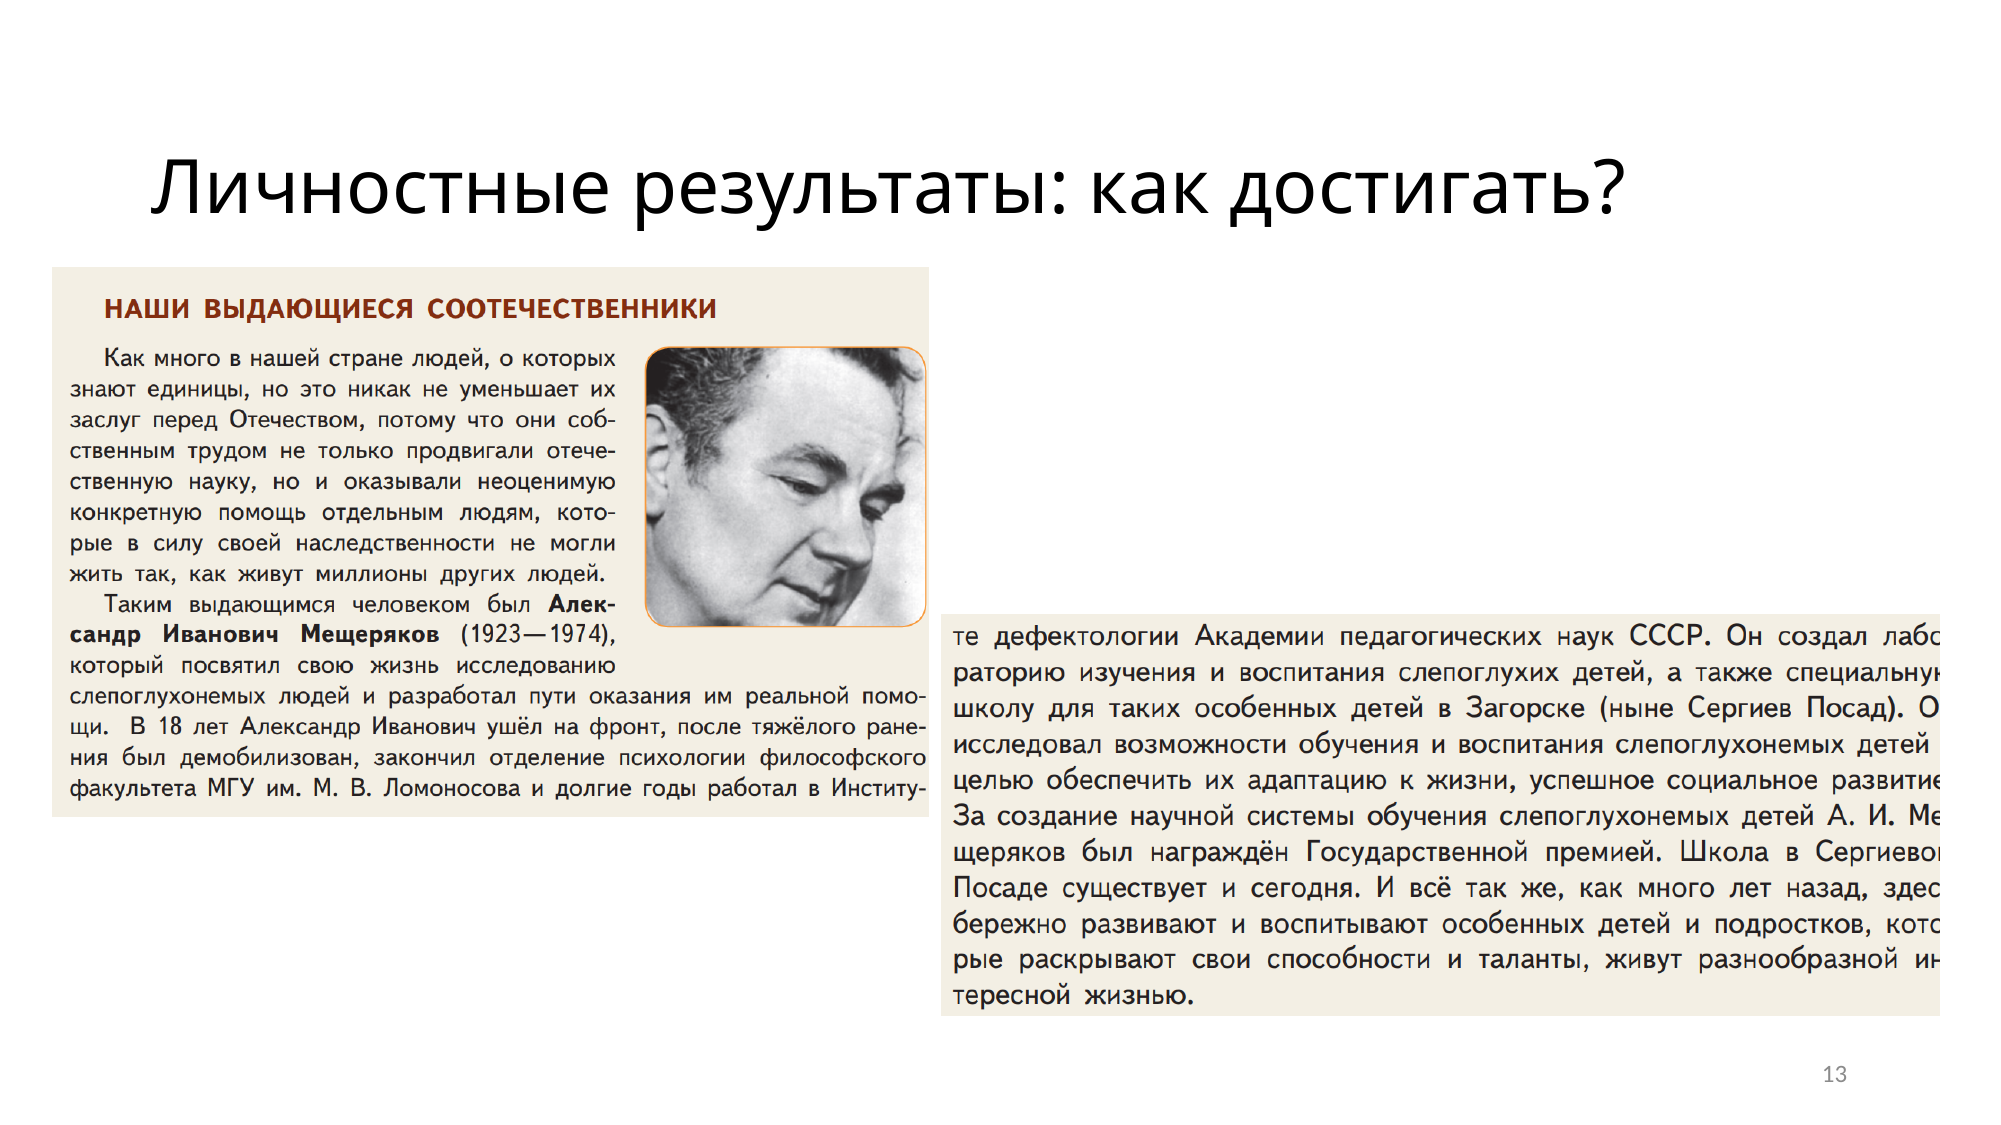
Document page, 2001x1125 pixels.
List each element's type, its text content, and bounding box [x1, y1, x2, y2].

title Личностные результаты: как достигать? [136, 109, 1671, 269]
picture [941, 614, 1940, 1016]
slide_number 13 [1412, 1042, 1863, 1103]
picture [51, 267, 929, 817]
